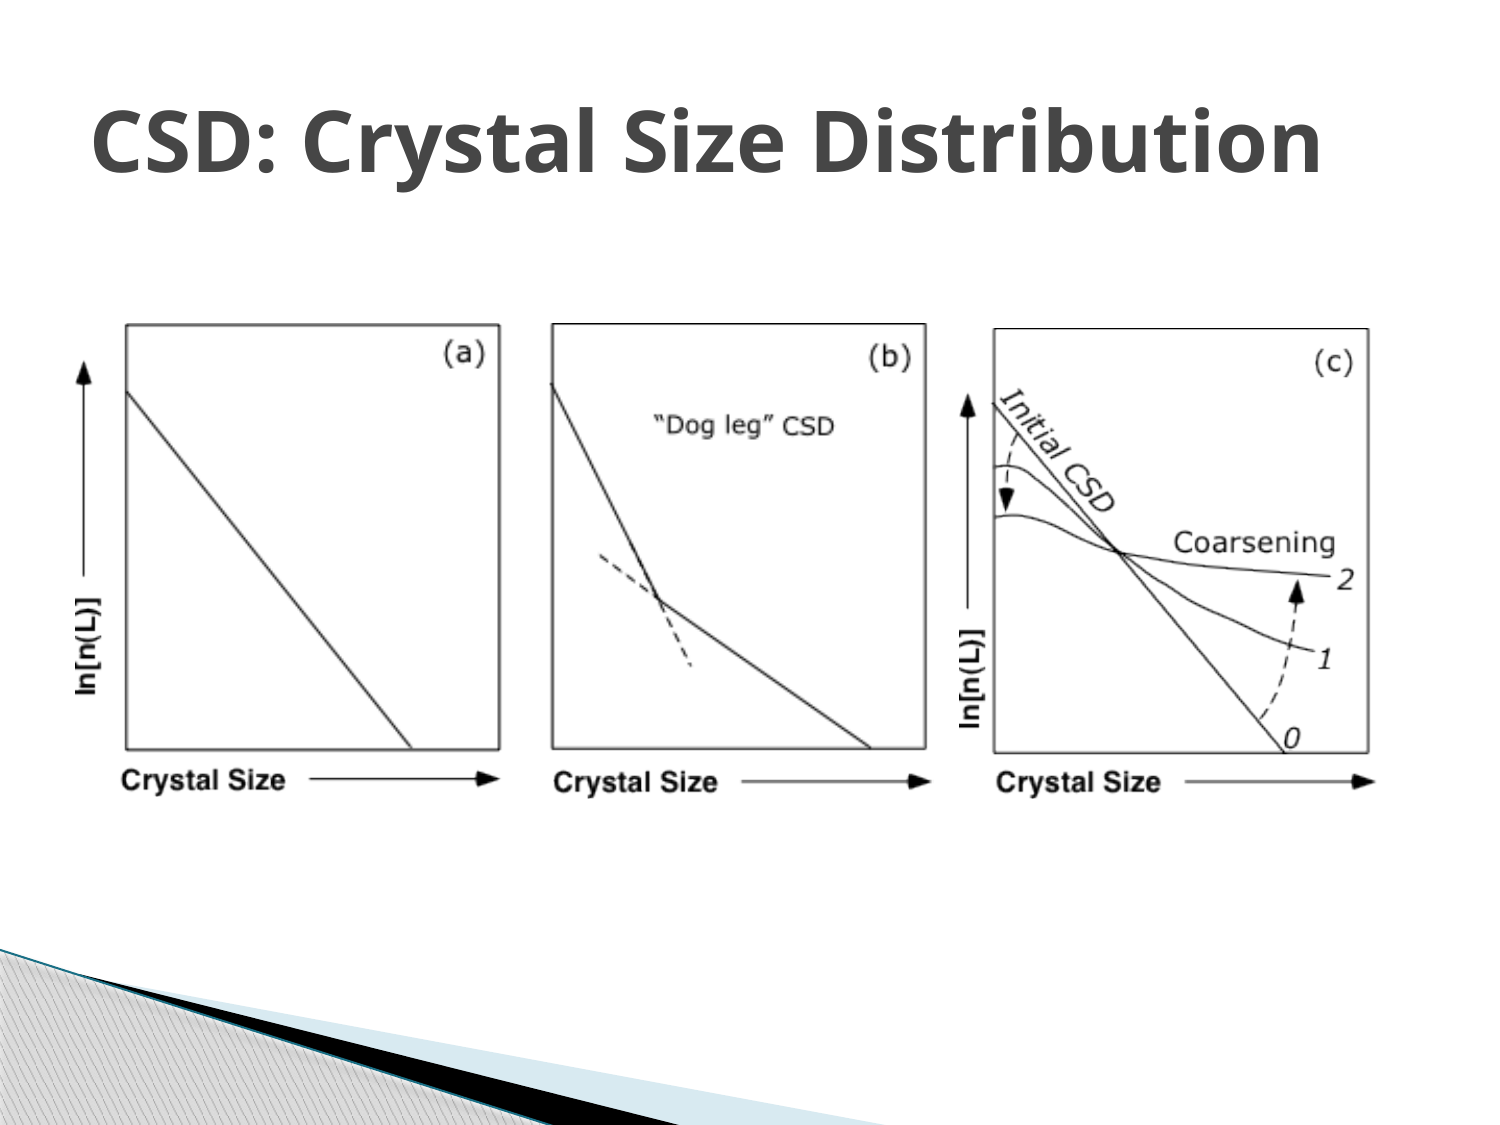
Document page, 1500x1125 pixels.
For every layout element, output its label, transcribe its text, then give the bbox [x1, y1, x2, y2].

title CSD: Crystal Size Distribution [75, 45, 1425, 233]
picture [74, 323, 934, 802]
picture [959, 327, 1379, 802]
